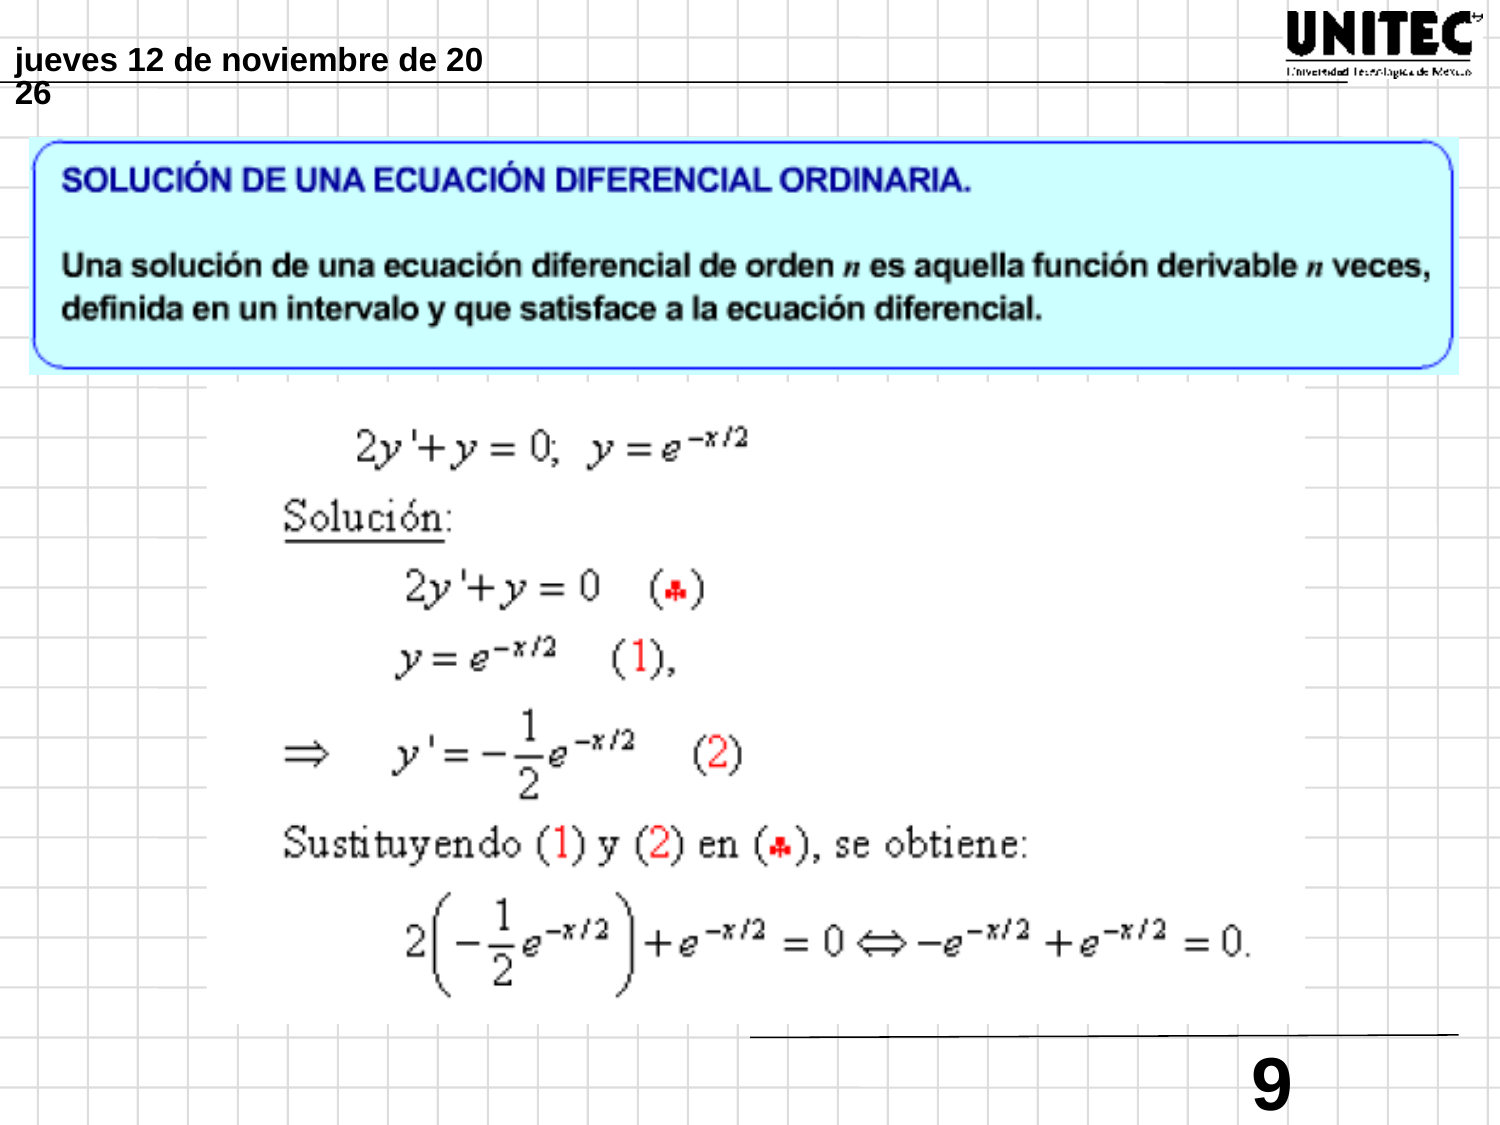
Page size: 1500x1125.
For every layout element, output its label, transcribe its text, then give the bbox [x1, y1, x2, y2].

slide_number lunes, 23 de enero de 2012 [0, 31, 514, 110]
picture [206, 382, 1306, 1024]
picture [29, 136, 1459, 375]
slide_number 9 [1199, 1013, 1452, 1109]
picture [1283, 11, 1483, 79]
